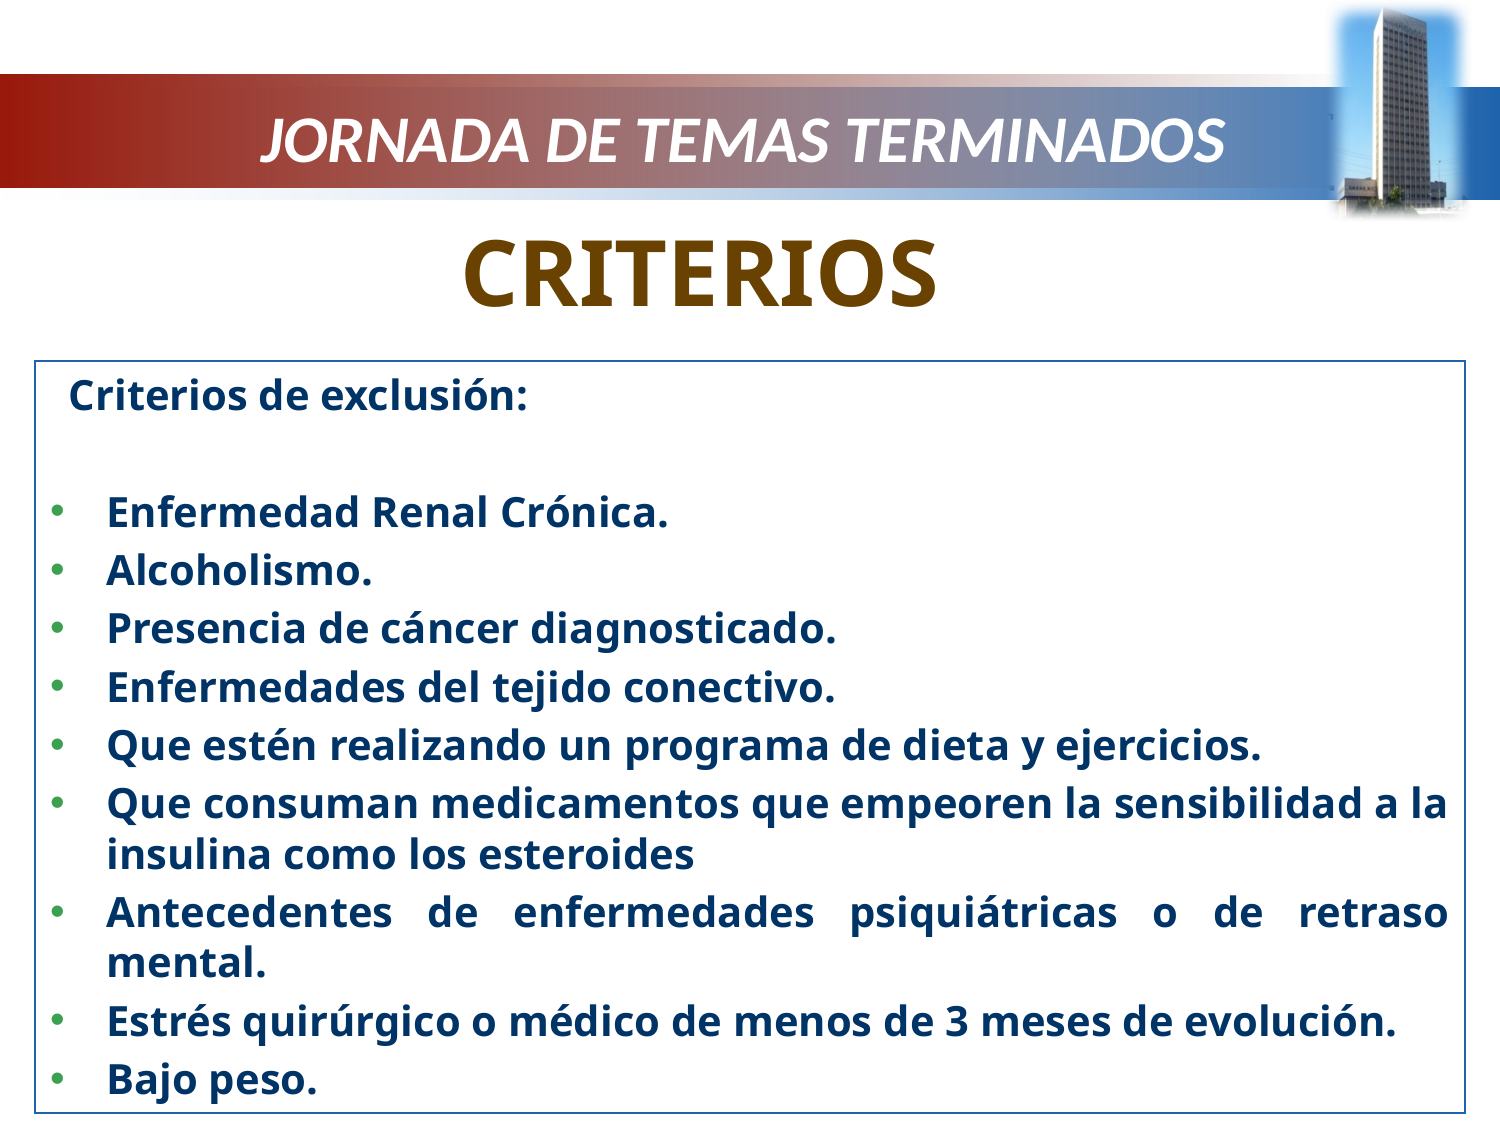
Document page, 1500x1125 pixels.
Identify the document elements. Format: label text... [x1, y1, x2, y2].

list Criterios de exclusión: Enfermedad Renal Crónica. Alcoholismo. Presencia de cáncer diagnosticado. Enfermedades del tejido conectivo. Que estén realizando un programa de dieta y ejercicios. Que consuman medicamentos que empeoren la sensibilidad a la insulina como los esteroides Antecedentes de enfermedades psiquiátricas o de retraso mental. Estrés quirúrgico o médico de menos de 3 meses de evolución. Bajo peso. [34, 360, 1466, 1114]
picture [1342, 22, 1458, 200]
text_box CRITERIOS [75, 175, 1325, 360]
title JORNADA DE TEMAS TERMINADOS [137, 89, 1351, 183]
